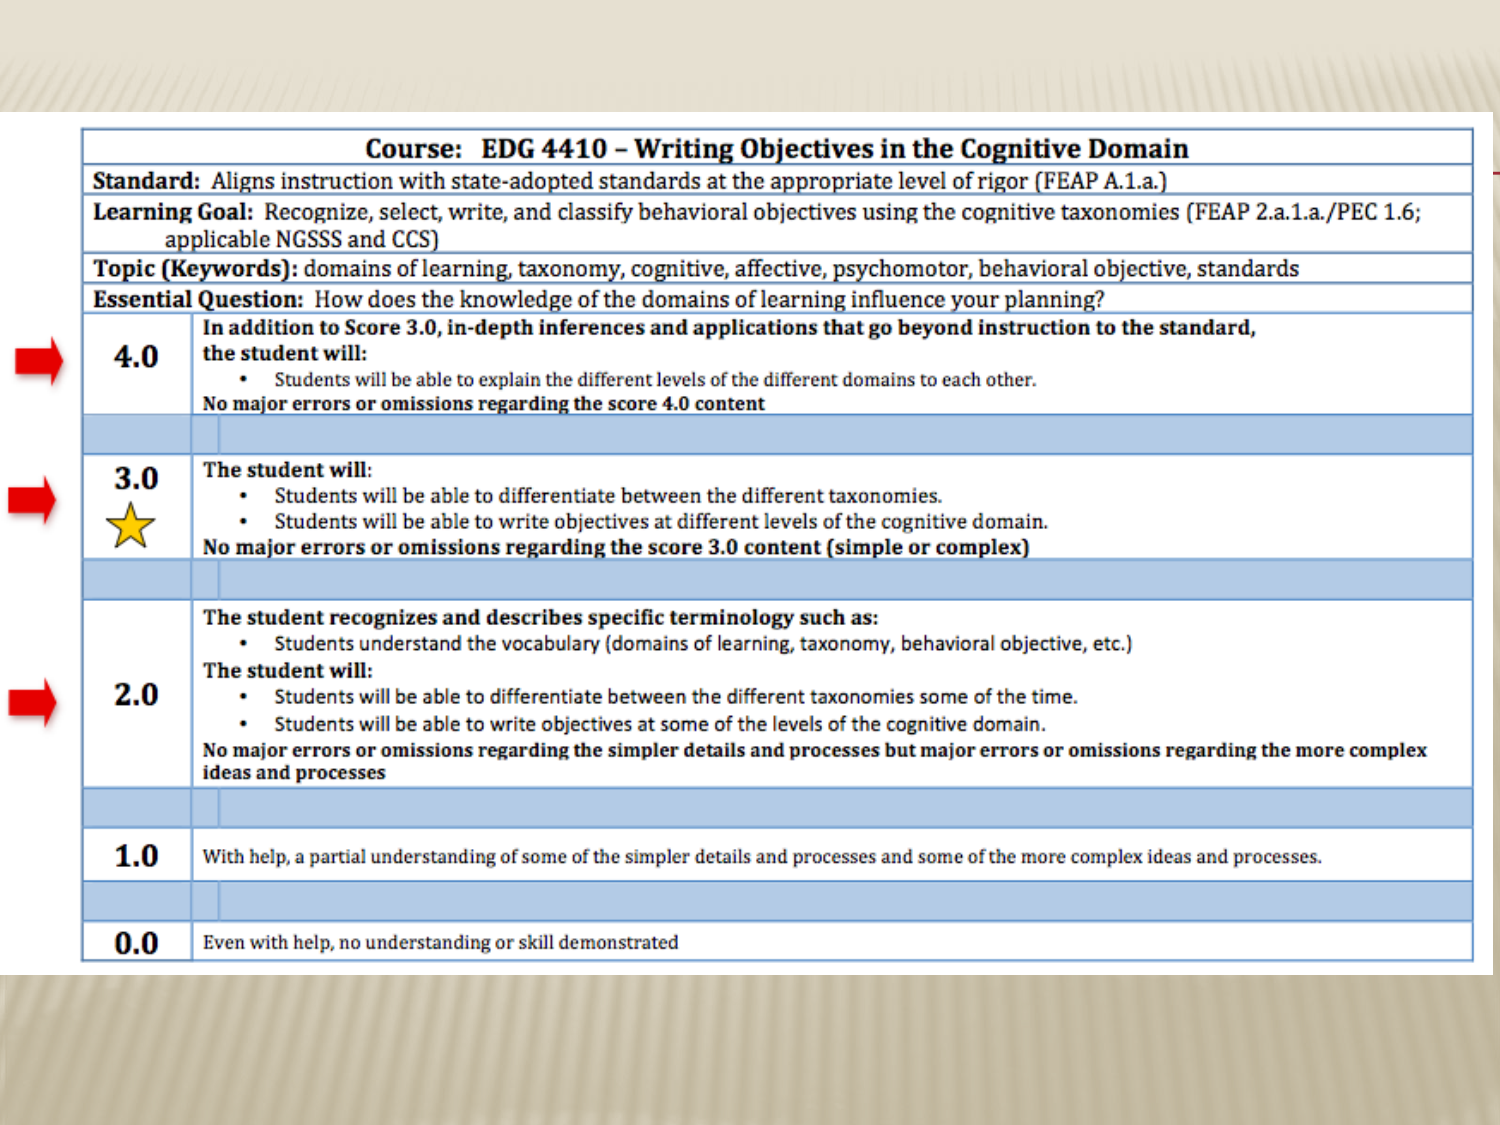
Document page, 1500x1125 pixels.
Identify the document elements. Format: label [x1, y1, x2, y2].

list [0, 112, 1500, 976]
